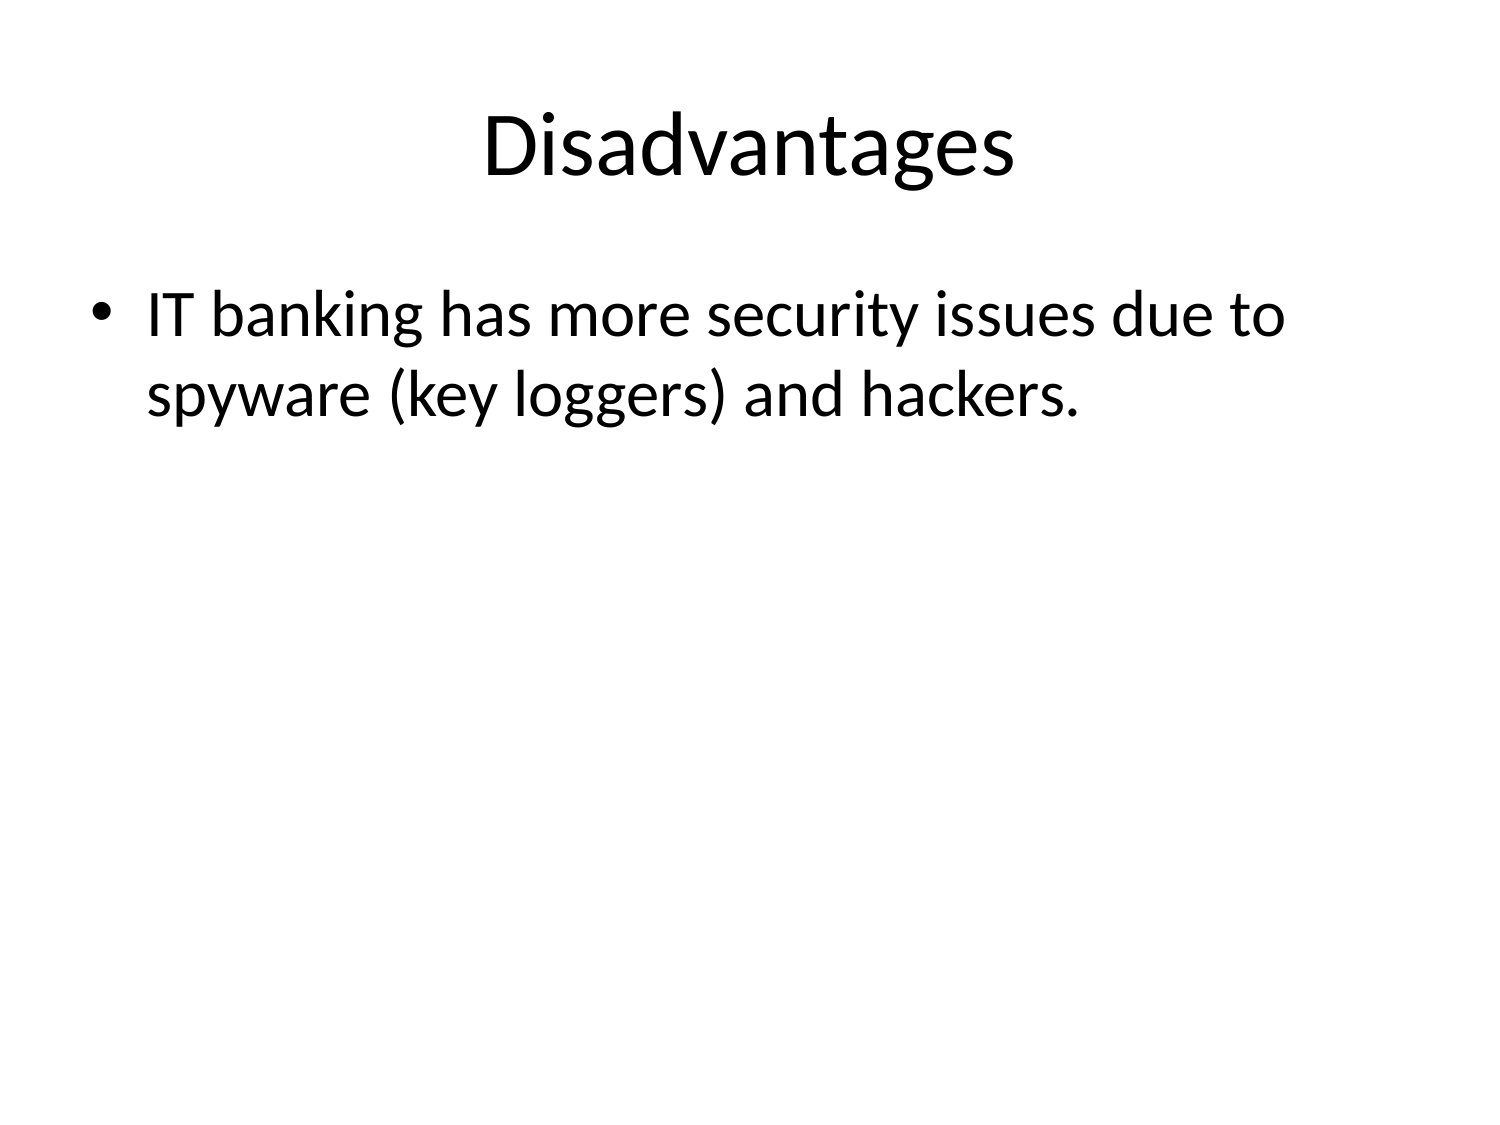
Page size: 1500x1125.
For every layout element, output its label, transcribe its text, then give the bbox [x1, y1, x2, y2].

list IT banking has more security issues due to spyware (key loggers) and hackers. [75, 262, 1425, 1005]
title Disadvantages [75, 45, 1425, 233]
